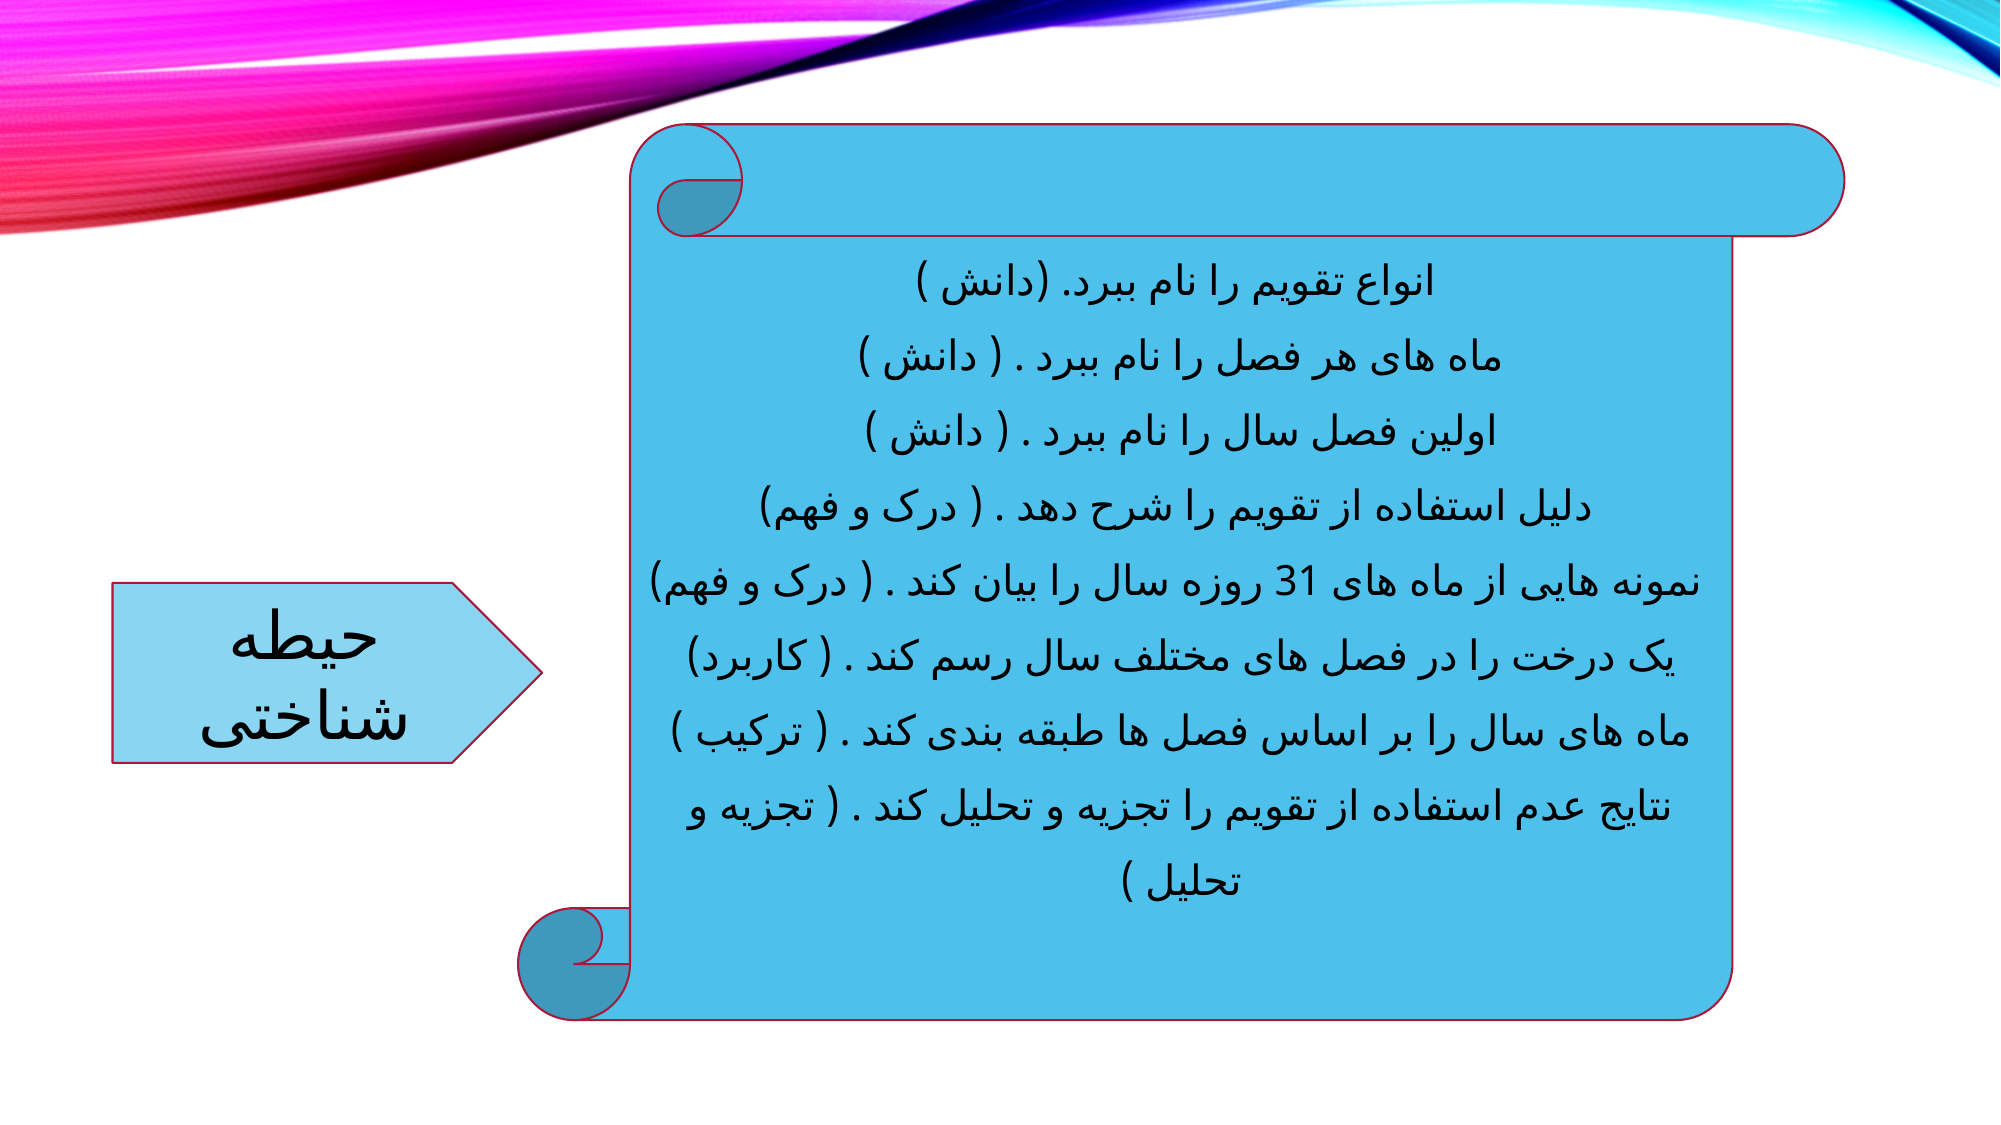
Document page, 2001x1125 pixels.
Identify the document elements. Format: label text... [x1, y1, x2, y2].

picture [1890, 0, 2000, 75]
text_box انواع تقویم را نام ببرد. (دانش ) ماه های هر فصل را نام ببرد . ( دانش ) اولین فصل سال را نام ببرد . ( دانش ) دلیل استفاده از تقویم را شرح دهد . ( درک و فهم) نمونه هایی از ماه های 31 روزه سال را بیان کند . ( درک و فهم) یک درخت را در فصل های مختلف سال رسم کند . ( کاربرد) ماه های سال را بر اساس فصل ها طبقه بندی کند . ( ترکیب ) نتایج عدم استفاده از تقویم را تجزیه و تحلیل کند . ( تجزیه و تحلیل ) [516, 123, 1846, 1022]
picture [0, 0, 2000, 237]
text_box حیطه شناختی [111, 581, 543, 764]
picture [1910, 0, 2000, 45]
